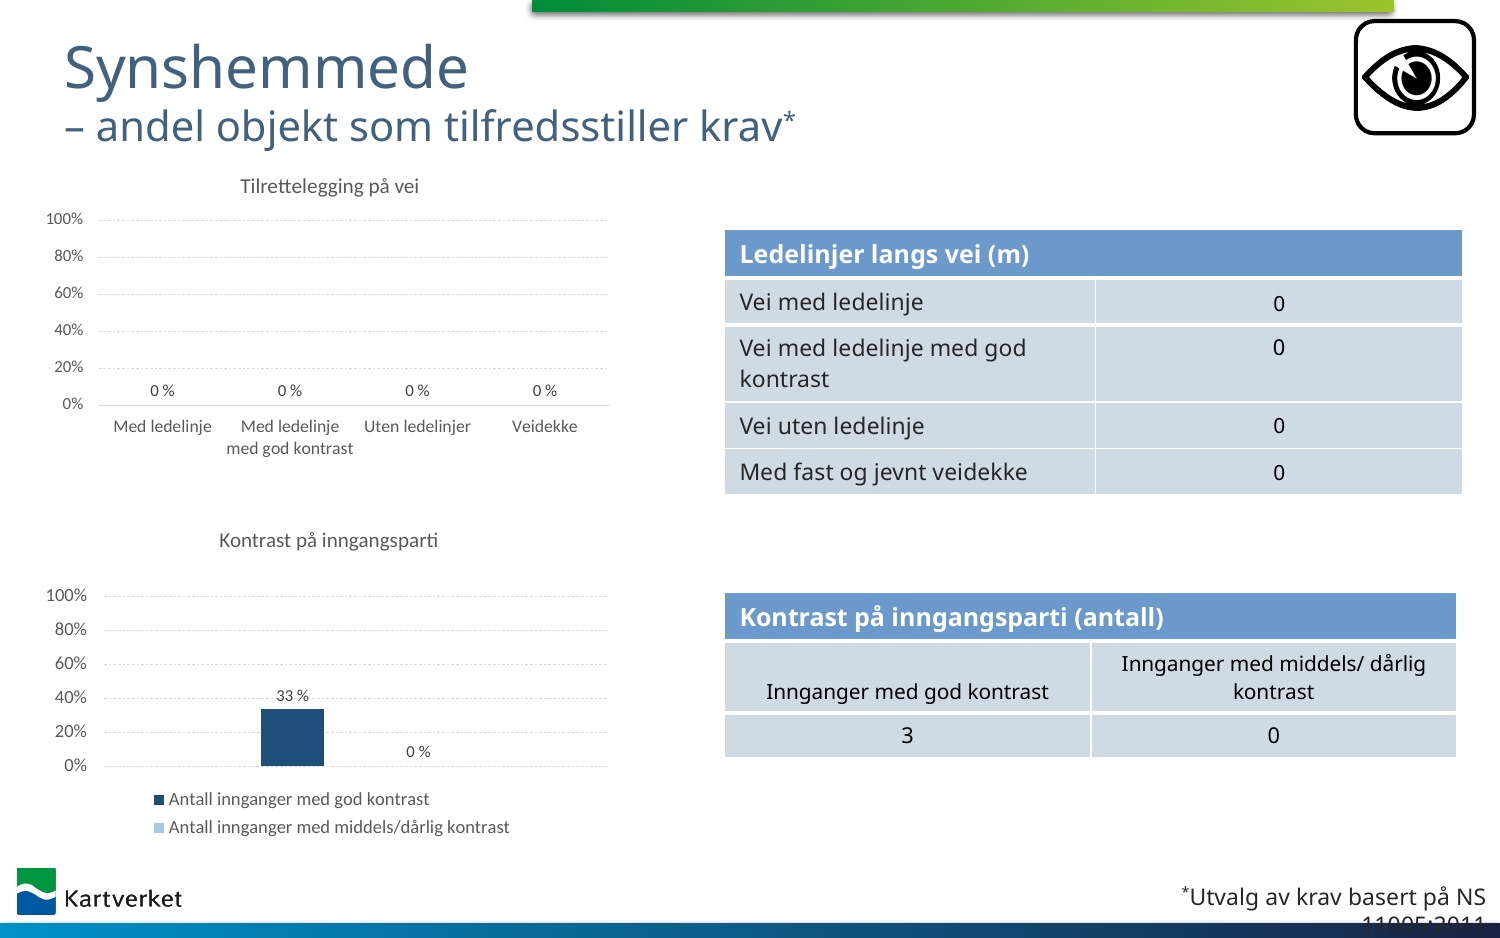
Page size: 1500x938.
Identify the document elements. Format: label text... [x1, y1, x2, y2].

table_cell 0 [1096, 327, 1462, 401]
table_cell Innganger med middels/ dårlig kontrast [1092, 643, 1456, 711]
table_header Kontrast på inngangsparti (antall) [725, 593, 1456, 639]
table_cell 0 [1092, 715, 1456, 757]
table_header Ledelinjer langs vei (m) [725, 230, 1462, 276]
picture [41, 520, 617, 846]
table_cell 0 [1096, 449, 1462, 494]
table_cell Med fast og jevnt veidekke [725, 449, 1095, 494]
table_cell Innganger med god kontrast [725, 643, 1090, 711]
table_cell Vei uten ledelinje [725, 403, 1095, 448]
picture [41, 166, 619, 492]
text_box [1355, 20, 1475, 134]
table_cell 3 [725, 715, 1090, 757]
text_box *Utvalg av krav basert på NS 11005:2011 [1068, 873, 1500, 938]
text_box Synshemmede – andel objekt som tilfredsstiller krav* [49, 24, 1431, 158]
table_cell Vei med ledelinje [725, 280, 1095, 323]
table_cell 0 [1096, 280, 1462, 323]
table_cell 0 [1096, 403, 1462, 448]
table_cell Vei med ledelinje med god kontrast [725, 327, 1095, 401]
